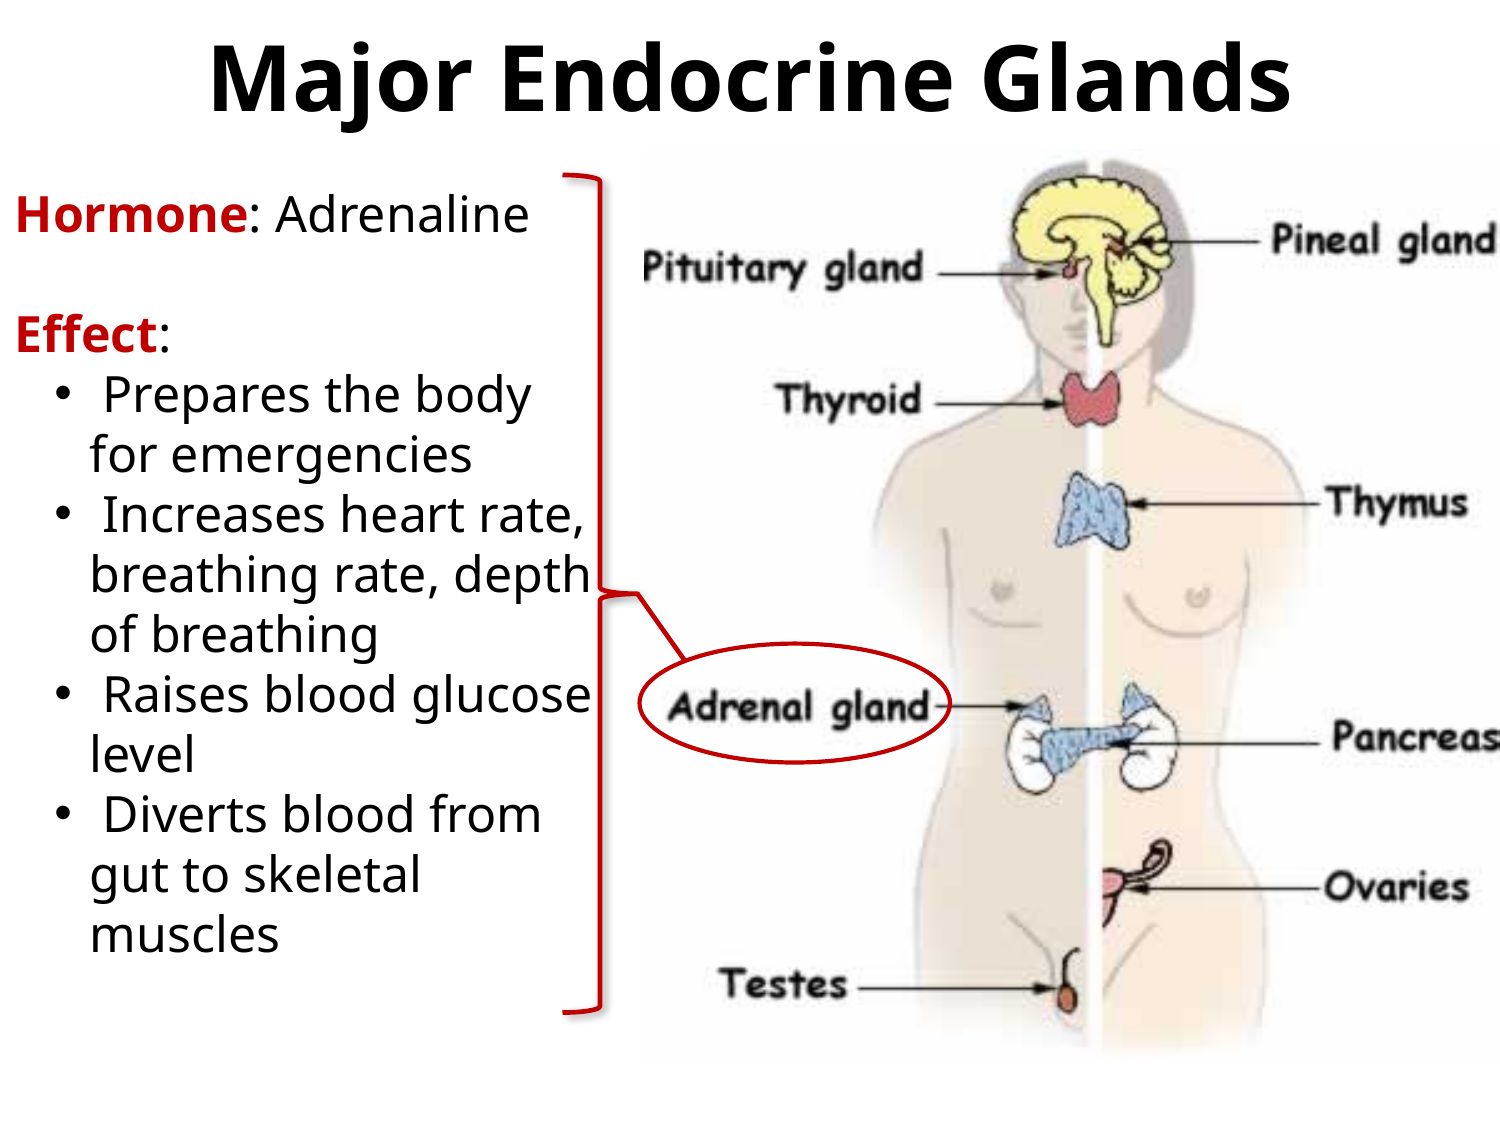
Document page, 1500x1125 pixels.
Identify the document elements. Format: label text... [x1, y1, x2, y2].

text_box [562, 174, 637, 1014]
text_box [627, 603, 696, 652]
text_box Hormone: Adrenaline Effect: Prepares the body for emergencies Increases heart rate, breathing rate, depth of breathing Raises blood glucose level Diverts blood from gut to skeletal muscles [0, 174, 562, 970]
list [644, 149, 1500, 1063]
title Major Endocrine Glands [75, 0, 1425, 150]
text_box Hormone: Adrenaline Effect: Prepares the body for emergencies Increases heart rate, breathing rate, depth of breathing Raises blood glucose level Diverts blood from gut to skeletal muscles [593, 174, 613, 588]
